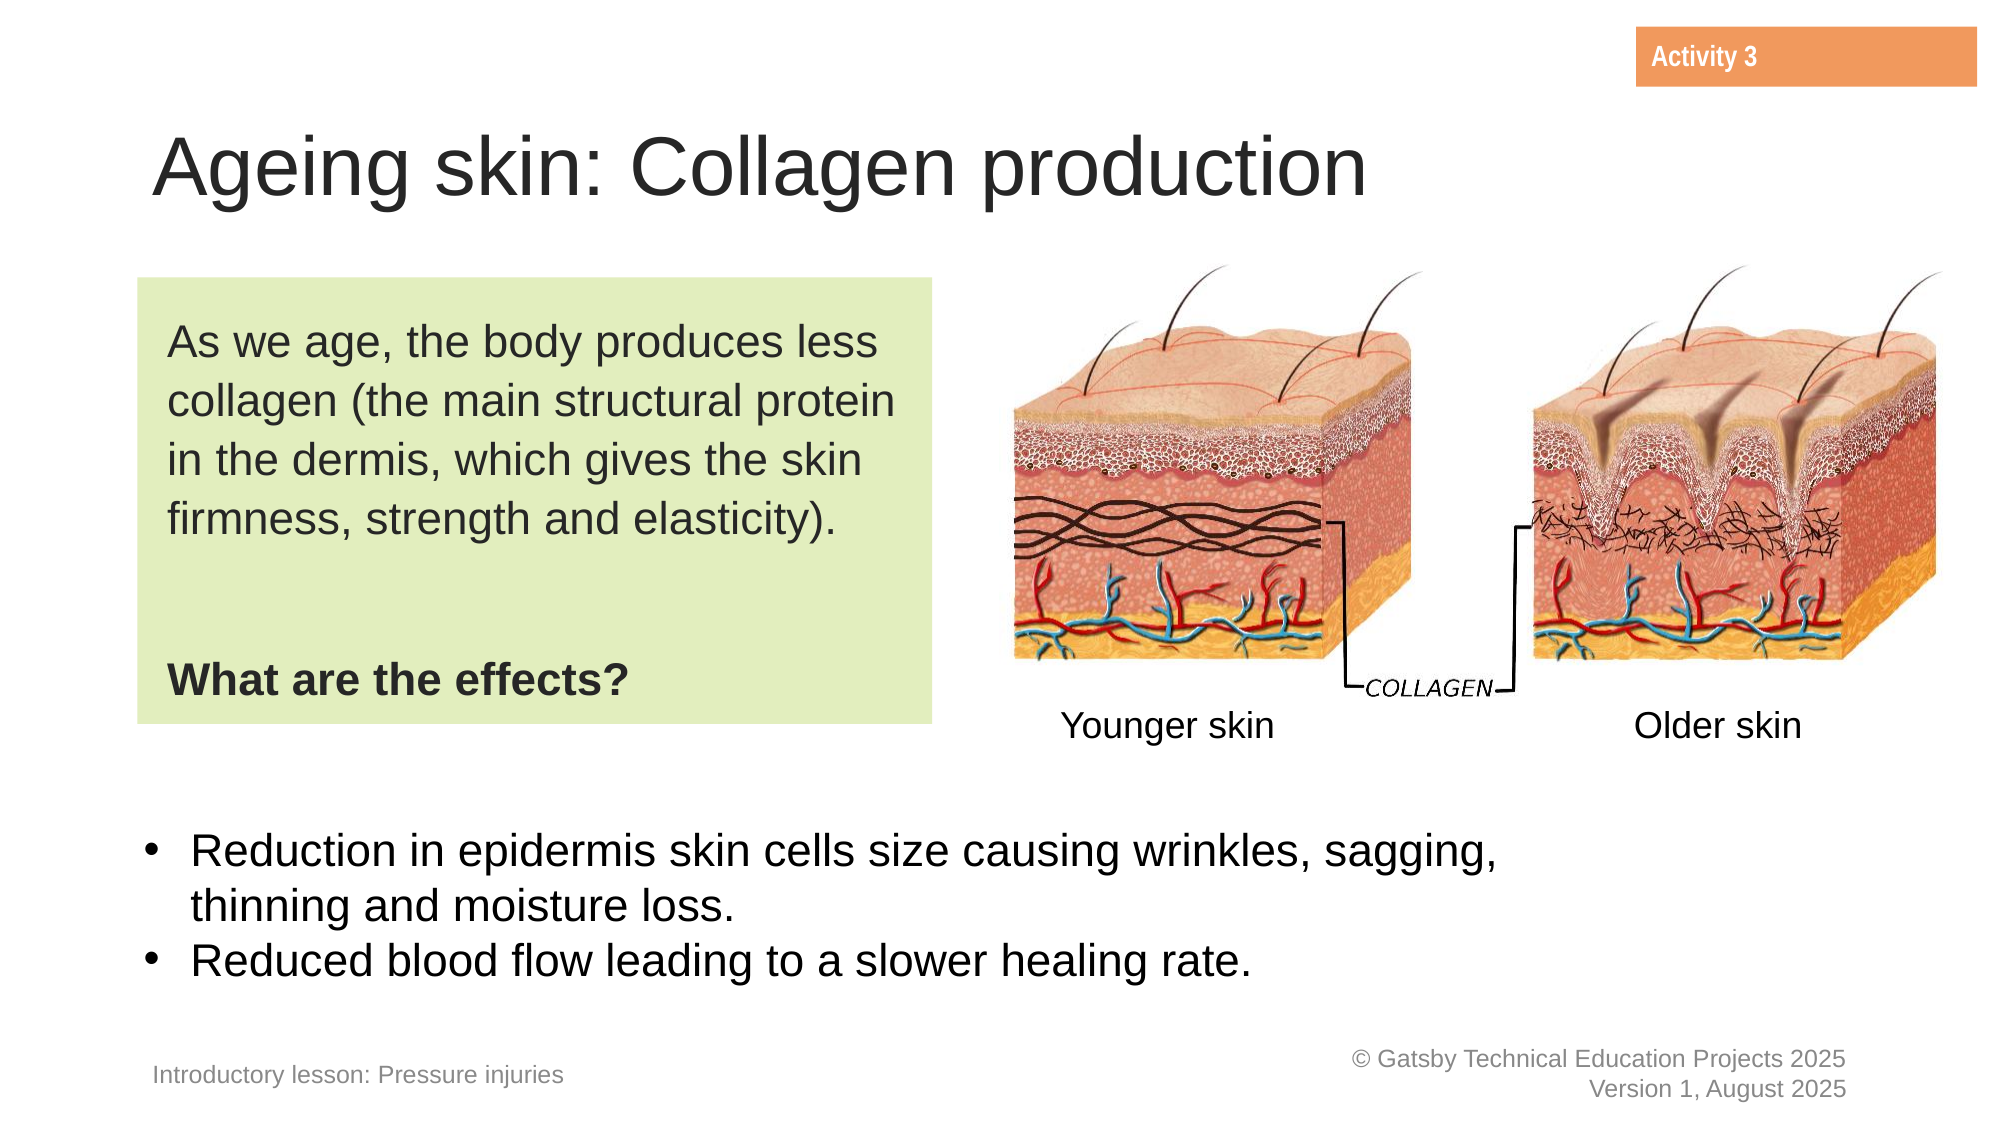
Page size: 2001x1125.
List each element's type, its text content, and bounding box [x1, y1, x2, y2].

text_box Older skin [1550, 719, 1886, 754]
list Activity 3 [1636, 26, 1978, 87]
list Introductory lesson: Pressure injuries [137, 1042, 829, 1103]
text_box Younger skin [999, 718, 1336, 754]
list As we age, the body produces less collagen (the main structural protein in the dermis, which gives the skin firmness, strength and elasticity). What are the effects? [137, 277, 933, 724]
picture [999, 263, 1954, 711]
text_box Reduction in epidermis skin cells size causing wrinkles, sagging, thinning and moisture loss. Reduced blood flow leading to a slower healing rate. [128, 813, 1606, 994]
title Ageing skin: Collagen production [137, 59, 1863, 278]
